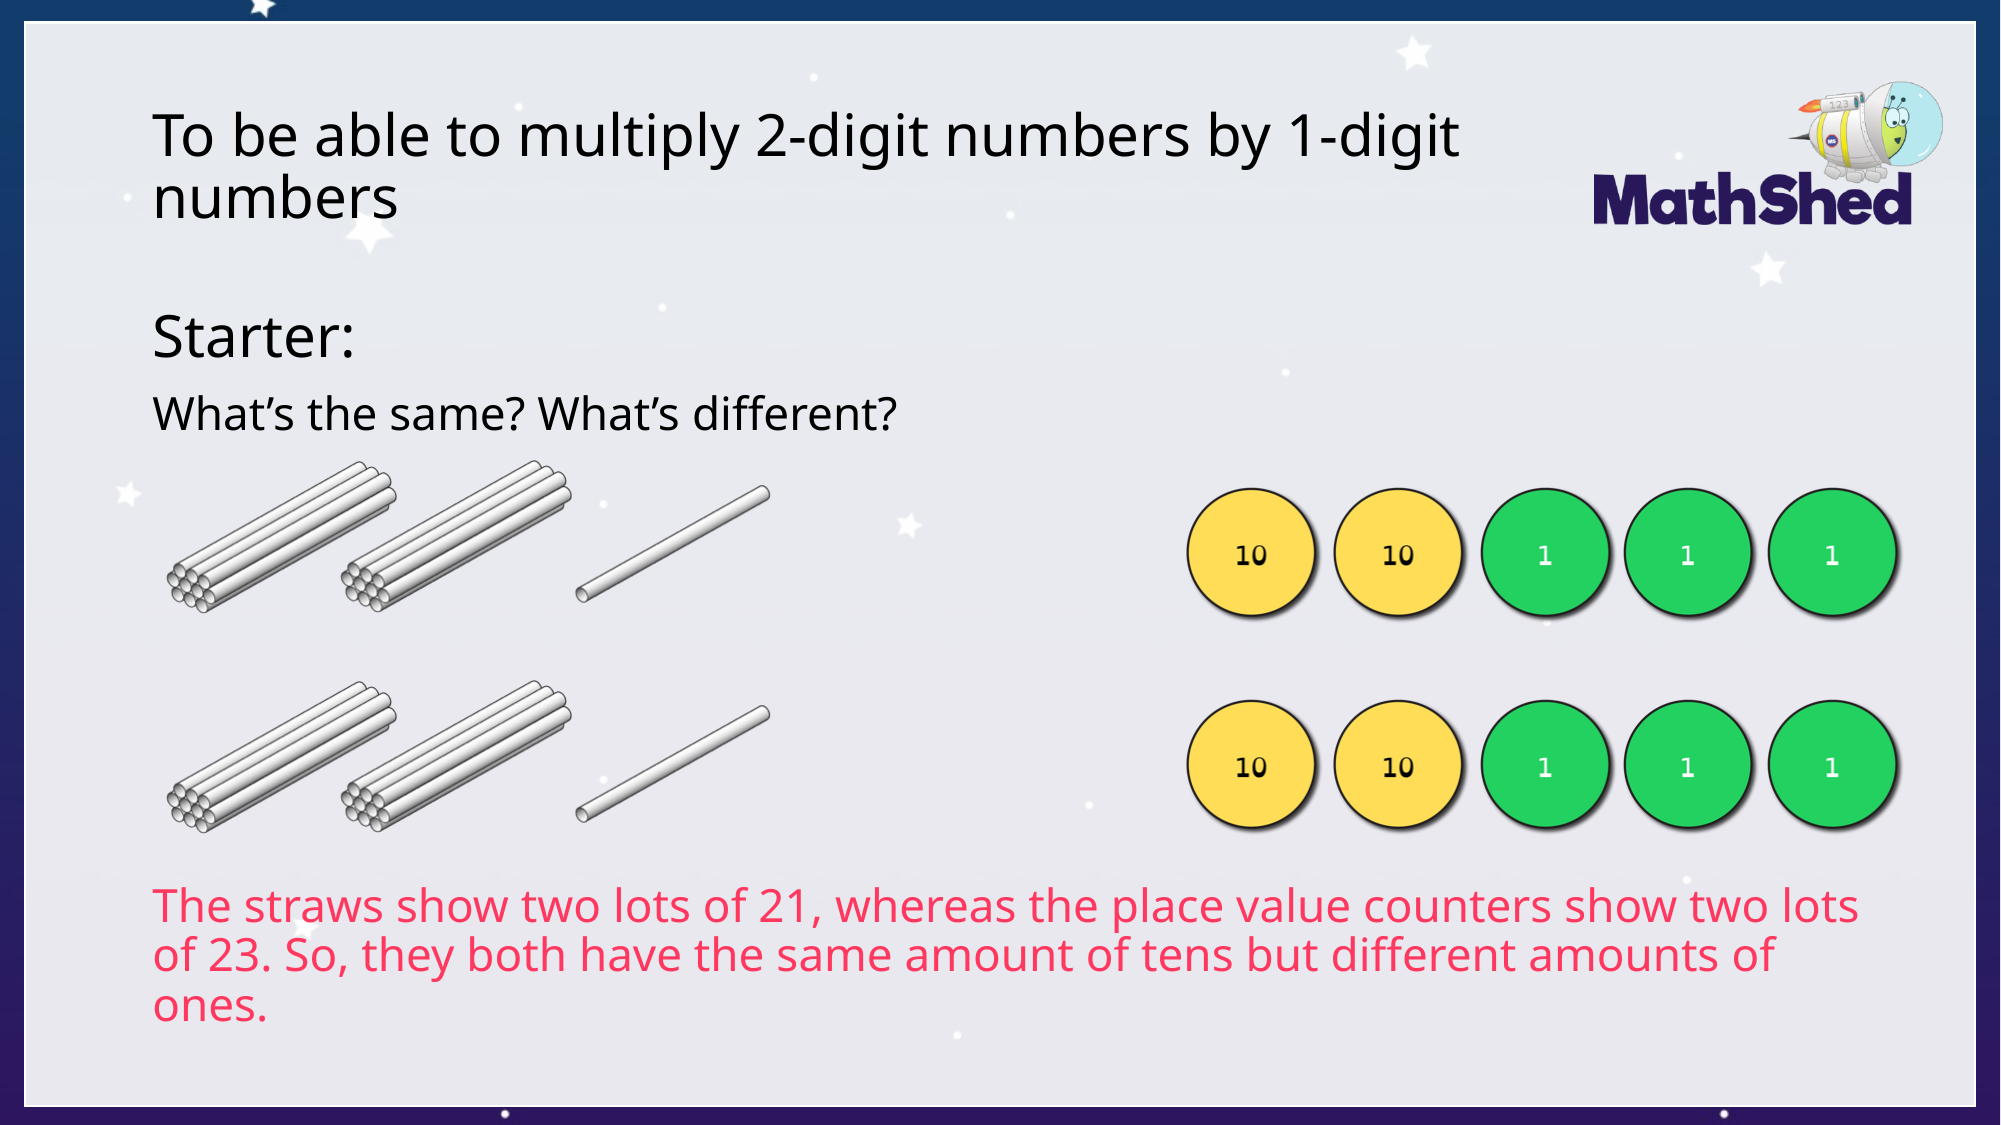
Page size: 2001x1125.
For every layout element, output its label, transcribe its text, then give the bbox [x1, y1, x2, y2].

picture [0, 0, 2001, 1125]
list Starter: What’s the same? What’s different? The straws show two lots of 21, whereas the place value counters show two lots of 23. So, they both have the same amount of tens but different amounts of ones. [137, 299, 1908, 1014]
title To be able to multiply 2-digit numbers by 1-digit numbers [137, 59, 1578, 278]
